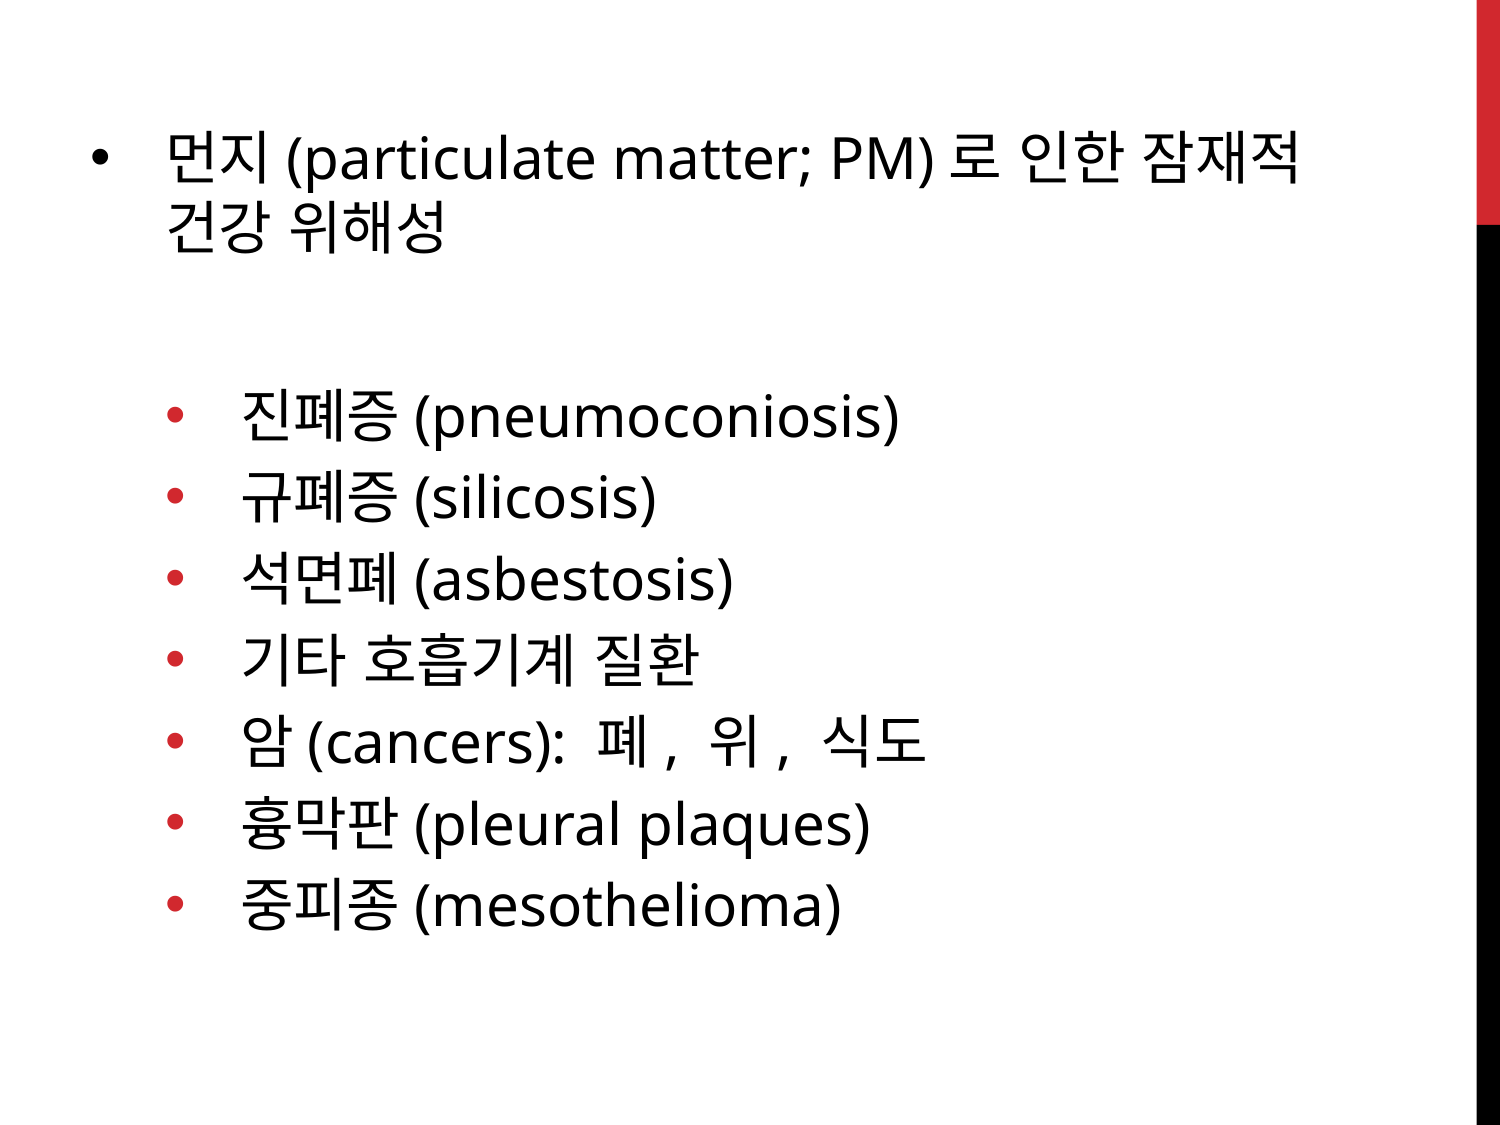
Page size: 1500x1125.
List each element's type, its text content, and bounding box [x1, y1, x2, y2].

list 먼지(particulate matter; PM)로 인한 잠재적 건강 위해성 진폐증(pneumoconiosis) 규폐증(silicosis) 석면폐(asbestosis) 기타 호흡기계 질환 암(cancers): 폐, 위, 식도 흉막판(pleural plaques) 중피종(mesothelioma) [75, 113, 1325, 1005]
